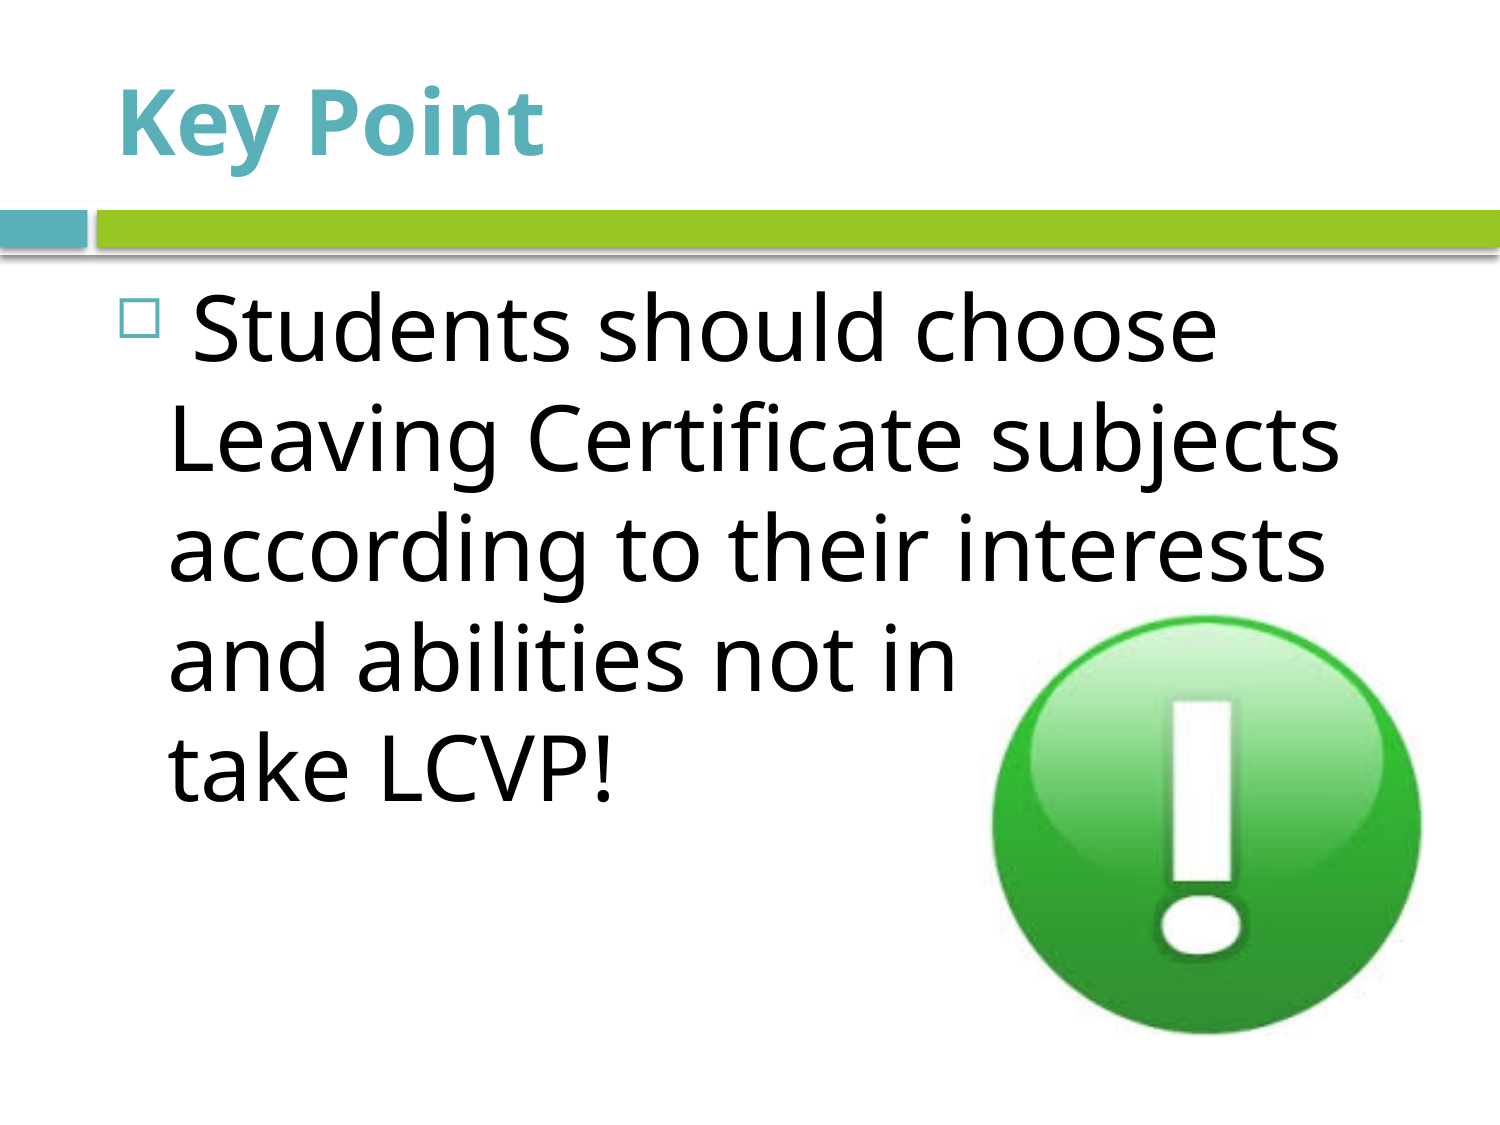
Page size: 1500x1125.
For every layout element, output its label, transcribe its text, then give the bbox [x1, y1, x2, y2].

picture [962, 585, 1454, 1065]
title Key Point [100, 37, 1438, 200]
list Students should choose Leaving Certificate subjects according to their interests and abilities not in order to take LCVP! [100, 262, 1438, 1000]
